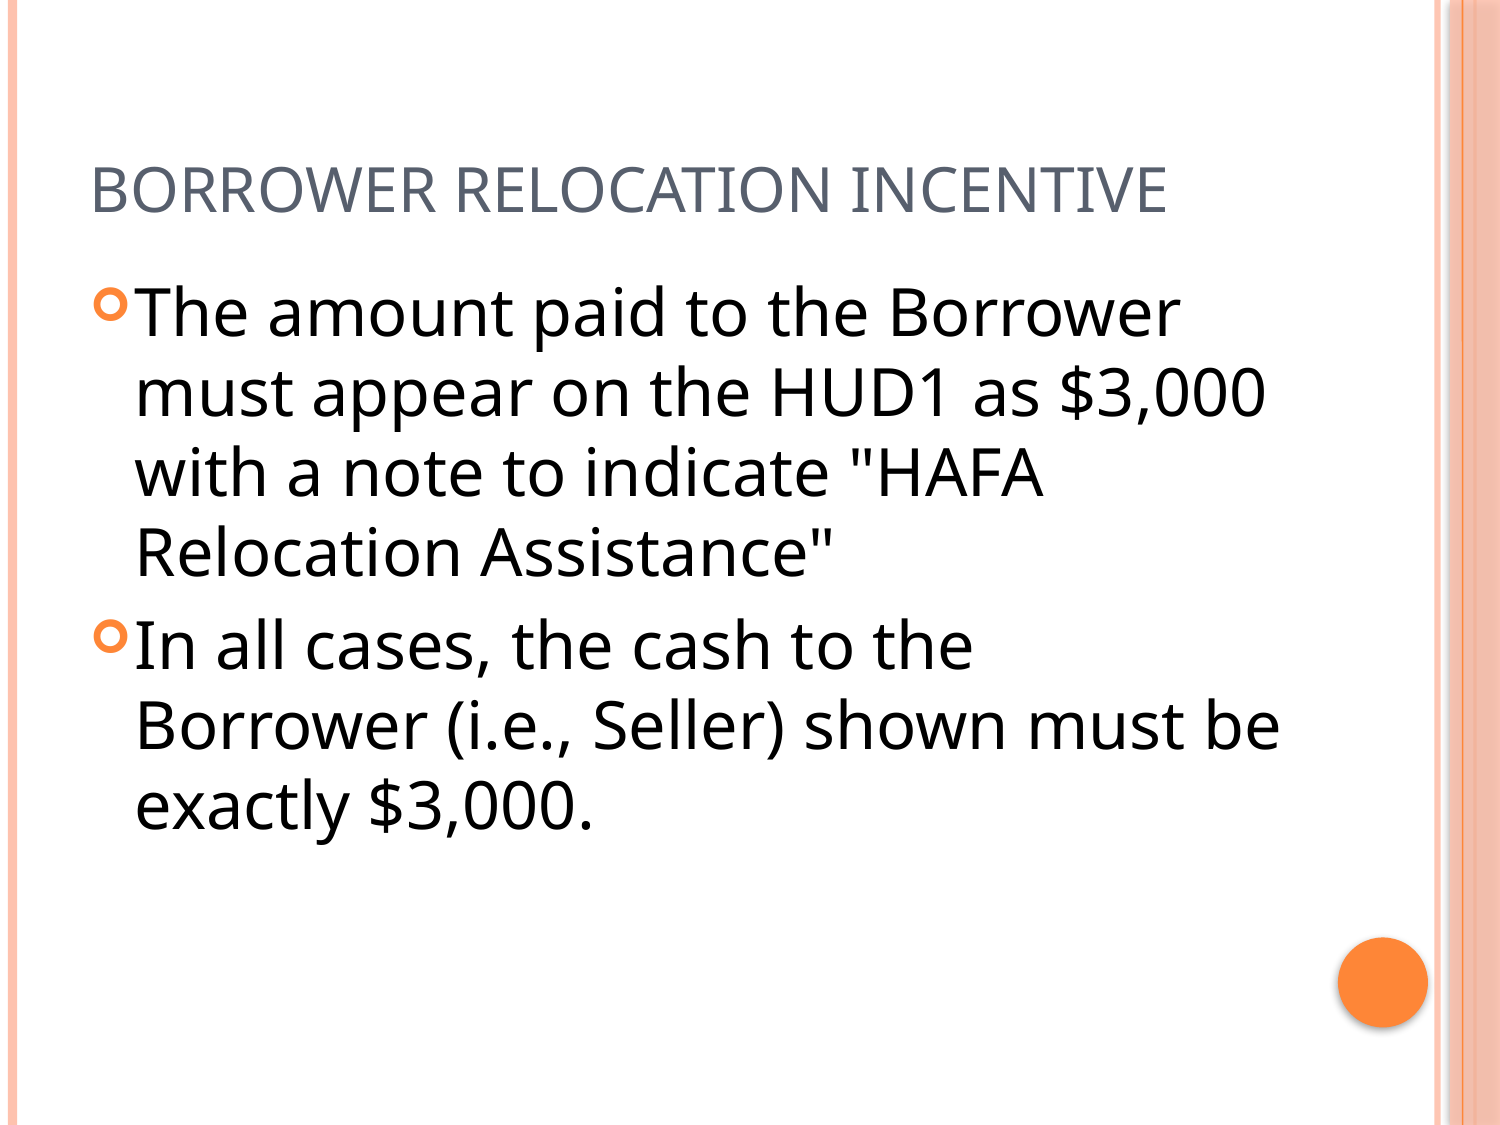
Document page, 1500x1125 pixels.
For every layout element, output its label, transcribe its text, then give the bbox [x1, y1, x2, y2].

title Borrower relocation incentive [75, 45, 1300, 233]
list The amount paid to the Borrower must appear on the HUD1 as $3,000 with a note to indicate "HAFA Relocation Assistance" In all cases, the cash to the Borrower (i.e., Seller) shown must be exactly $3,000. [75, 262, 1300, 1062]
